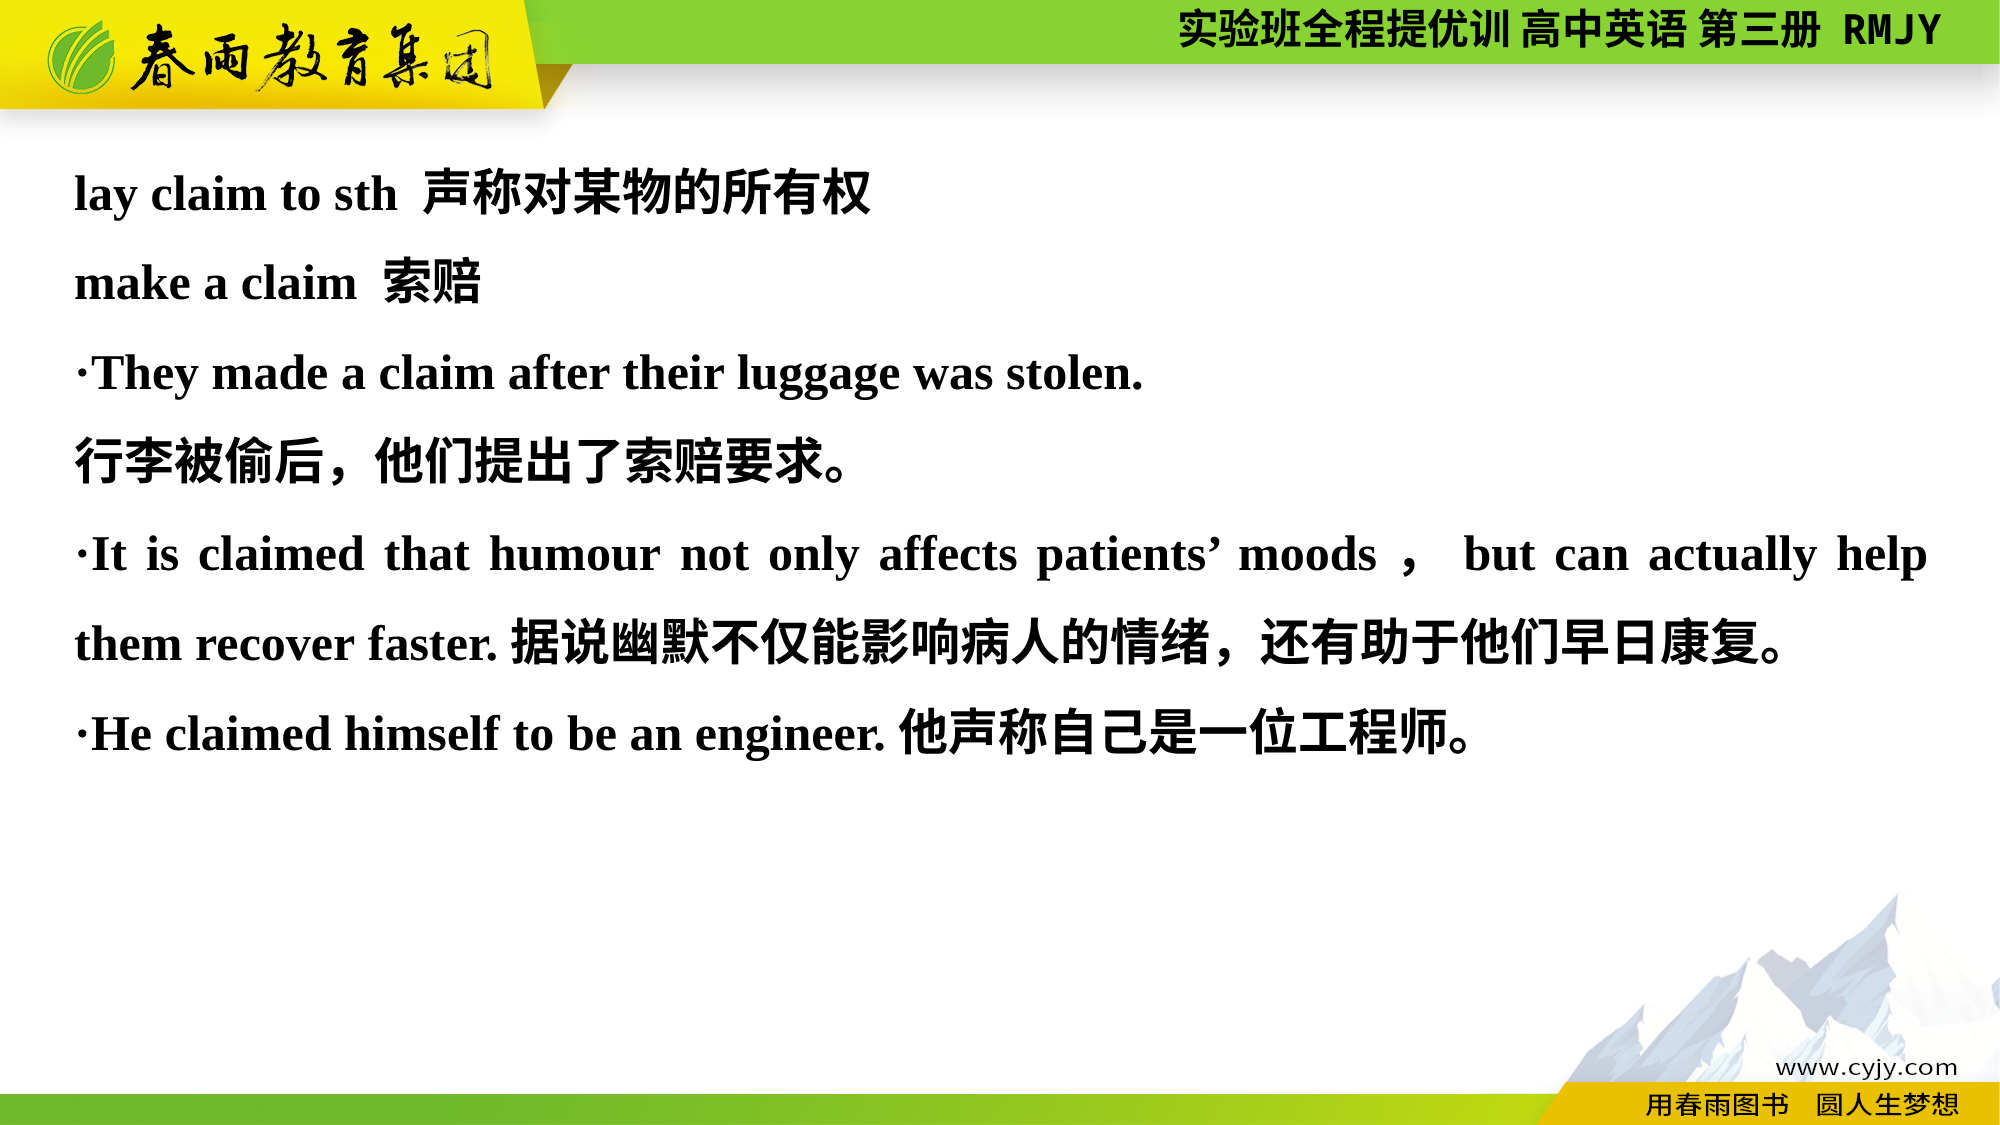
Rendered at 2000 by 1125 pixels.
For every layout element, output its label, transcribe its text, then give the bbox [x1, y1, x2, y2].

picture [0, 0, 2000, 1125]
list lay claim to sth 声称对某物的所有权 make a claim 索赔 ·They made a claim after their luggage was stolen. 行李被偷后，他们提出了索赔要求。 ·It is claimed that humour not only affects patients’ moods，but can actually help them recover faster.据说幽默不仅能影响病人的情绪，还有助于他们早日康复。 ·He claimed himself to be an engineer.他声称自己是一位工程师。 [59, 122, 1944, 763]
